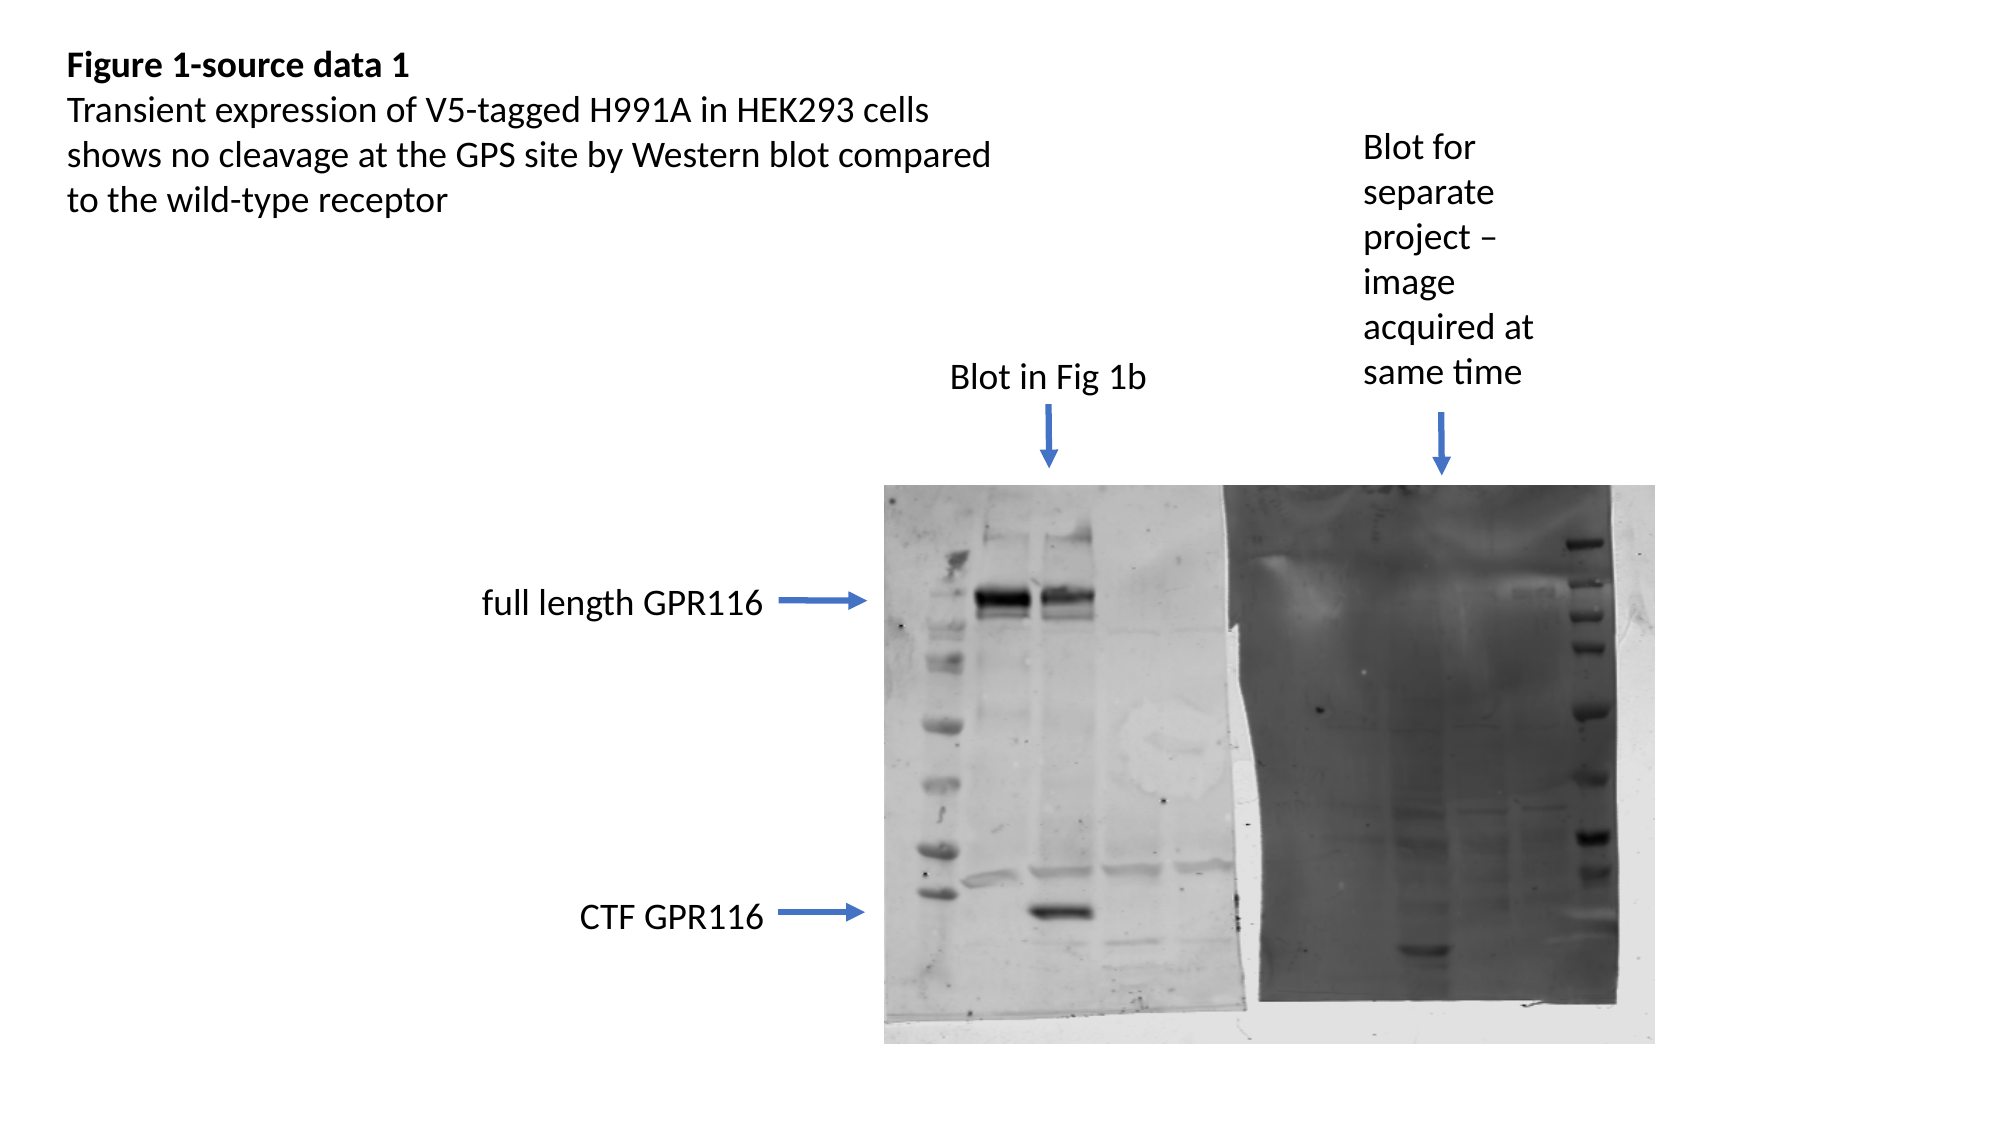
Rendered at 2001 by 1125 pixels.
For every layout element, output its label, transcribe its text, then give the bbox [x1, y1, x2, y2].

text_box full length GPR116 [467, 570, 779, 631]
text_box CTF GPR116 [565, 884, 780, 944]
text_box Figure 1-source data 1 Transient expression of V5-tagged H991A in HEK293 cells shows no cleavage at the GPS site by Western blot compared to the wild-type receptor [52, 32, 1017, 228]
text_box Blot in Fig 1b [935, 344, 1162, 404]
picture [884, 485, 1655, 1044]
text_box Blot for separate project – image acquired at same time [1348, 114, 1608, 399]
